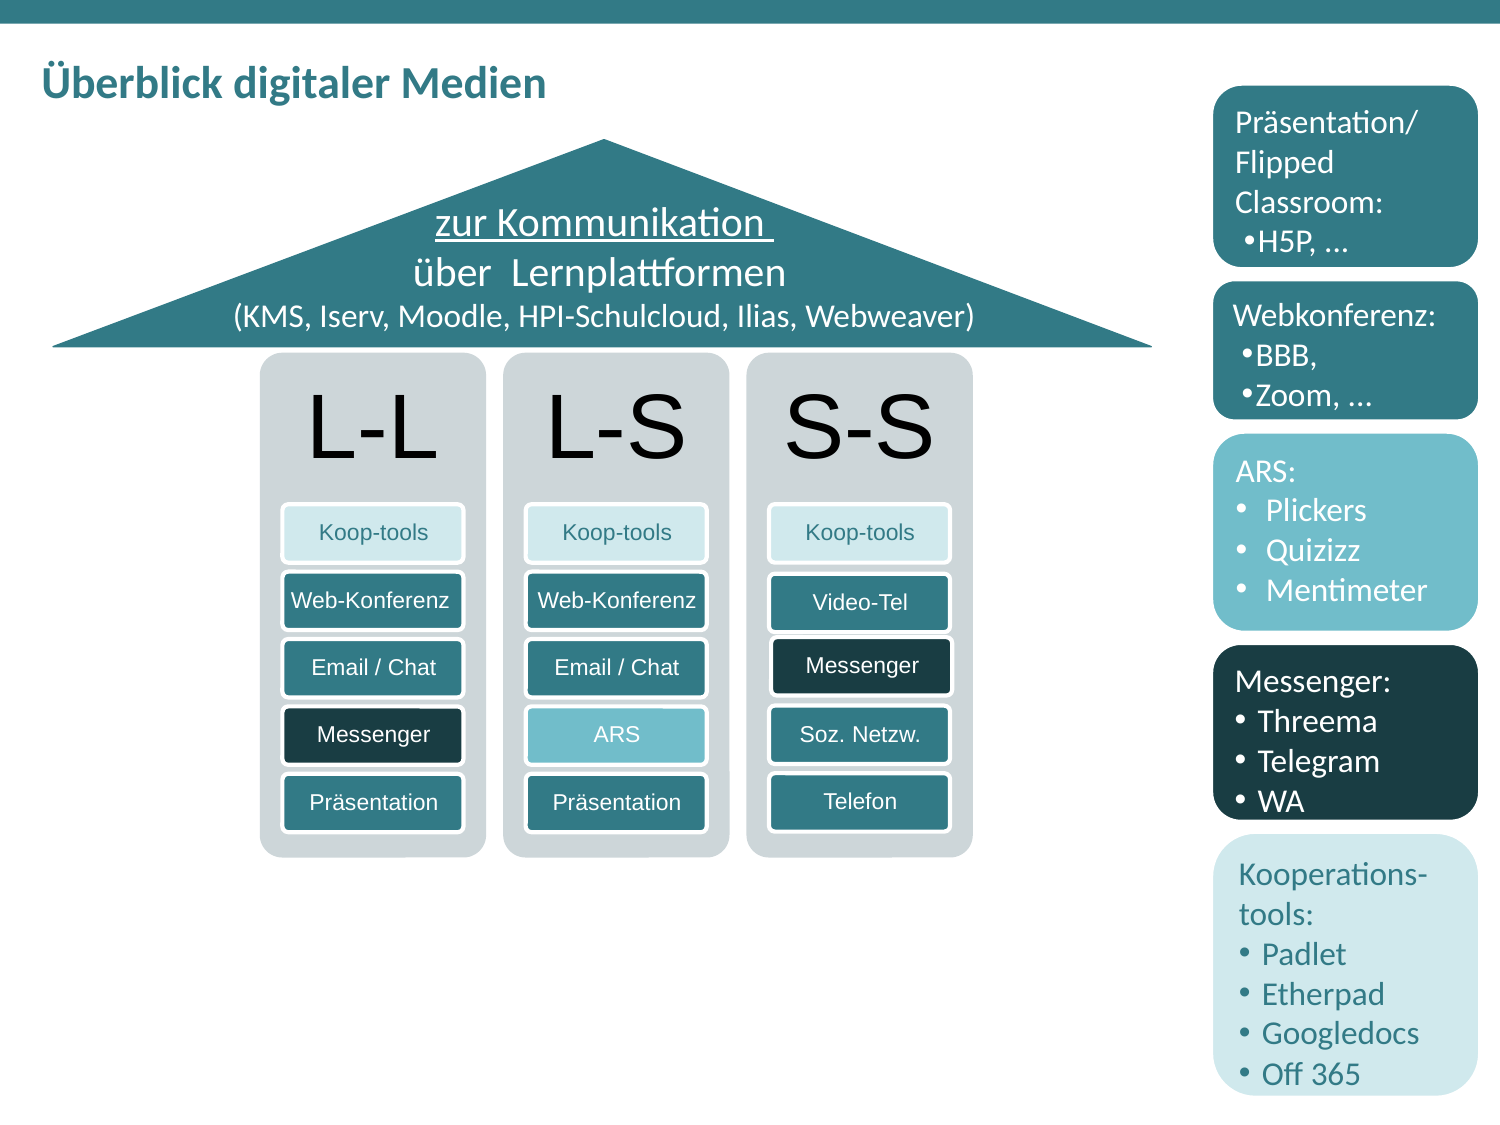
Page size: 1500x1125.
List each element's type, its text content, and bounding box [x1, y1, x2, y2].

text_box Kooperations-tools: Padlet Etherpad Googledocs Off 365 [1210, 831, 1481, 1099]
text_box Präsentation/ Flipped Classroom: H5P, ... [1210, 84, 1481, 270]
title Überblick digitaler Medien [41, 53, 1459, 119]
text_box [53, 318, 128, 347]
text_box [259, 352, 974, 858]
text_box [480, 139, 727, 186]
text_box [1081, 320, 1152, 347]
text_box zur Kommunikation über Lernplattformen (KMS, Iserv, Moodle, HPI-Schulcloud, Ilias, Webweaver) [128, 186, 1081, 392]
text_box ARS: Plickers Quizizz Mentimeter [1210, 431, 1481, 634]
text_box Webkonferenz: BBB, Zoom, ... [1210, 278, 1481, 422]
text_box Messenger: Threema Telegram WA [1210, 642, 1481, 823]
